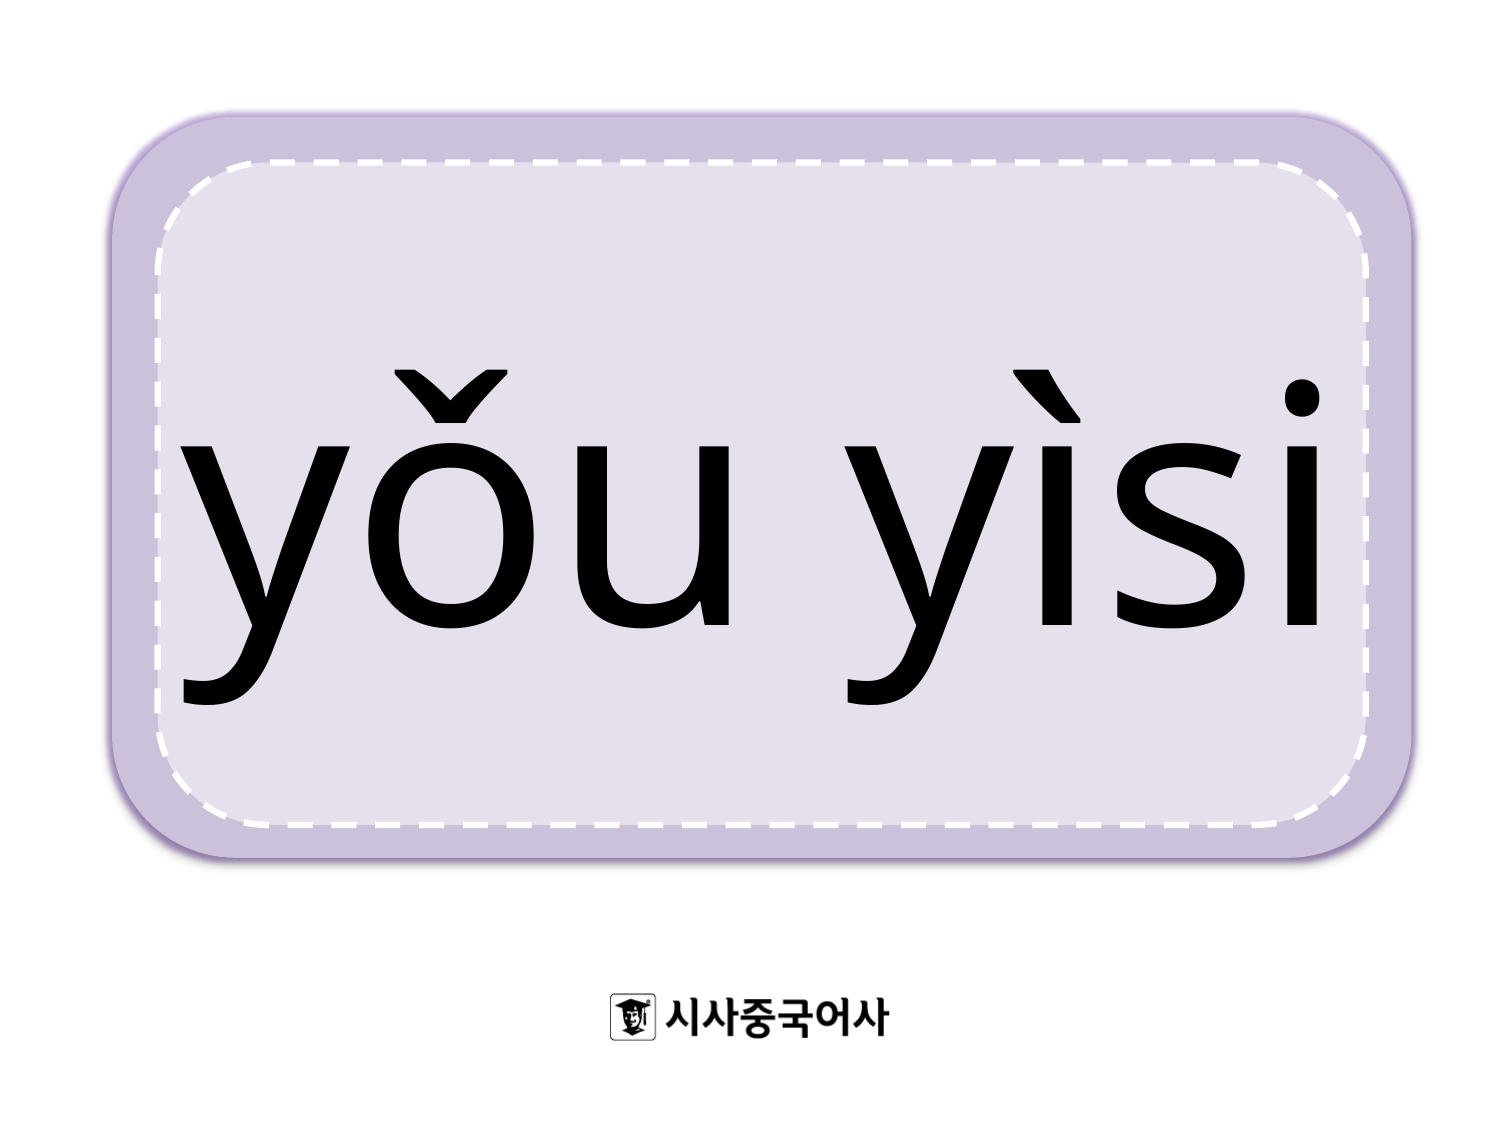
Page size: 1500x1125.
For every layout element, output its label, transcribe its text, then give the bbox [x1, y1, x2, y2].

picture [602, 987, 898, 1047]
text_box yǒu yìsi [159, 160, 1368, 824]
